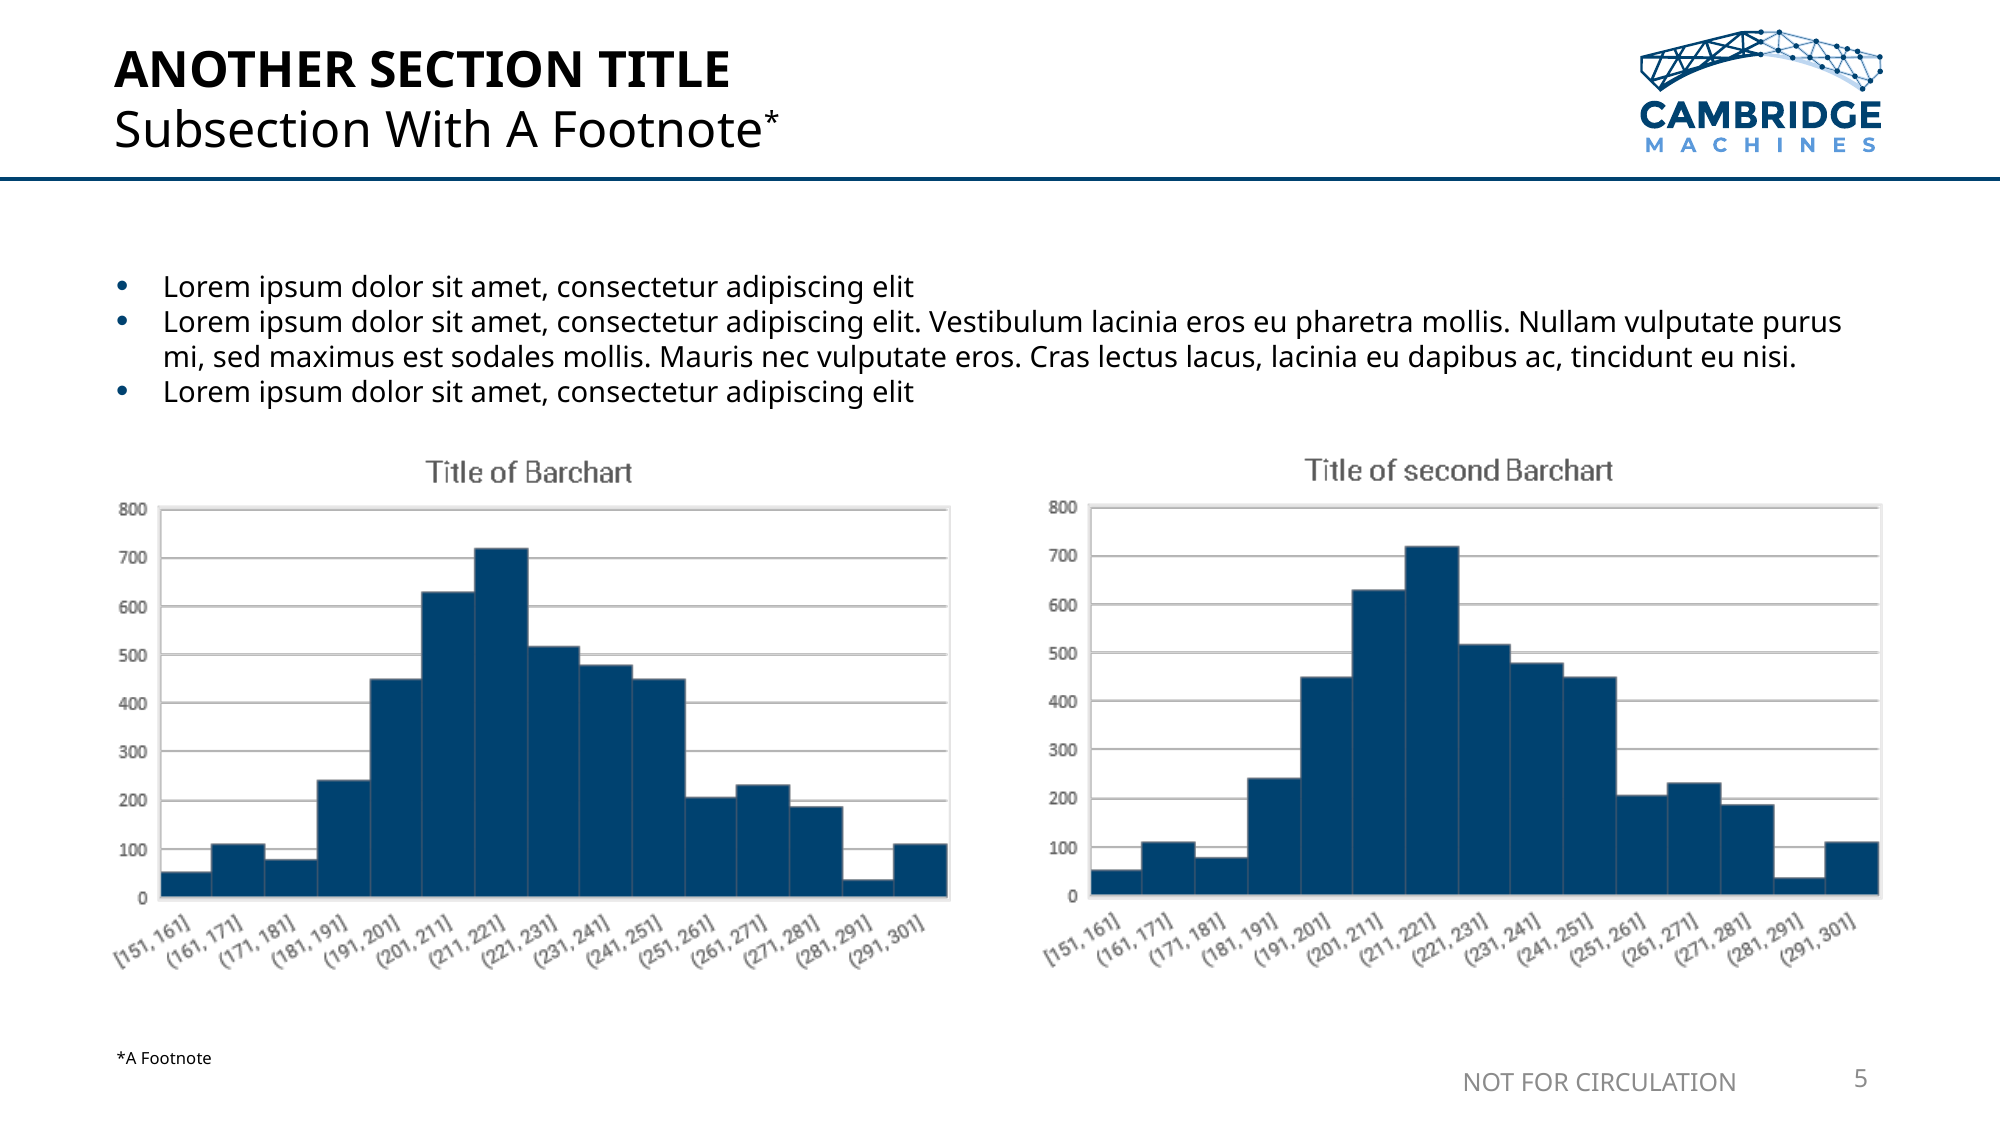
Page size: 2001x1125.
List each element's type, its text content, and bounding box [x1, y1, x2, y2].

footer NOT FOR CIRCULATION [1447, 1051, 1753, 1112]
text_box *A Footnote [101, 1040, 1331, 1075]
slide_number 5 [1830, 1054, 1884, 1104]
picture [1029, 442, 1895, 985]
text_box ANOTHER SECTION TITLE [99, 29, 1297, 105]
picture [99, 444, 965, 987]
text_box Lorem ipsum dolor sit amet, consectetur adipiscing elit Lorem ipsum dolor sit amet, consectetur adipiscing elit. Vestibulum lacinia eros eu pharetra mollis. Nullam vulputate purus mi, sed maximus est sodales mollis. Mauris nec vulputate eros. Cras lectus lacus, lacinia eu dapibus ac, tincidunt eu nisi. Lorem ipsum dolor sit amet, consectetur adipiscing elit [100, 266, 1874, 410]
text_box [1640, 29, 1884, 153]
text_box Subsection With A Footnote* [99, 90, 1067, 166]
